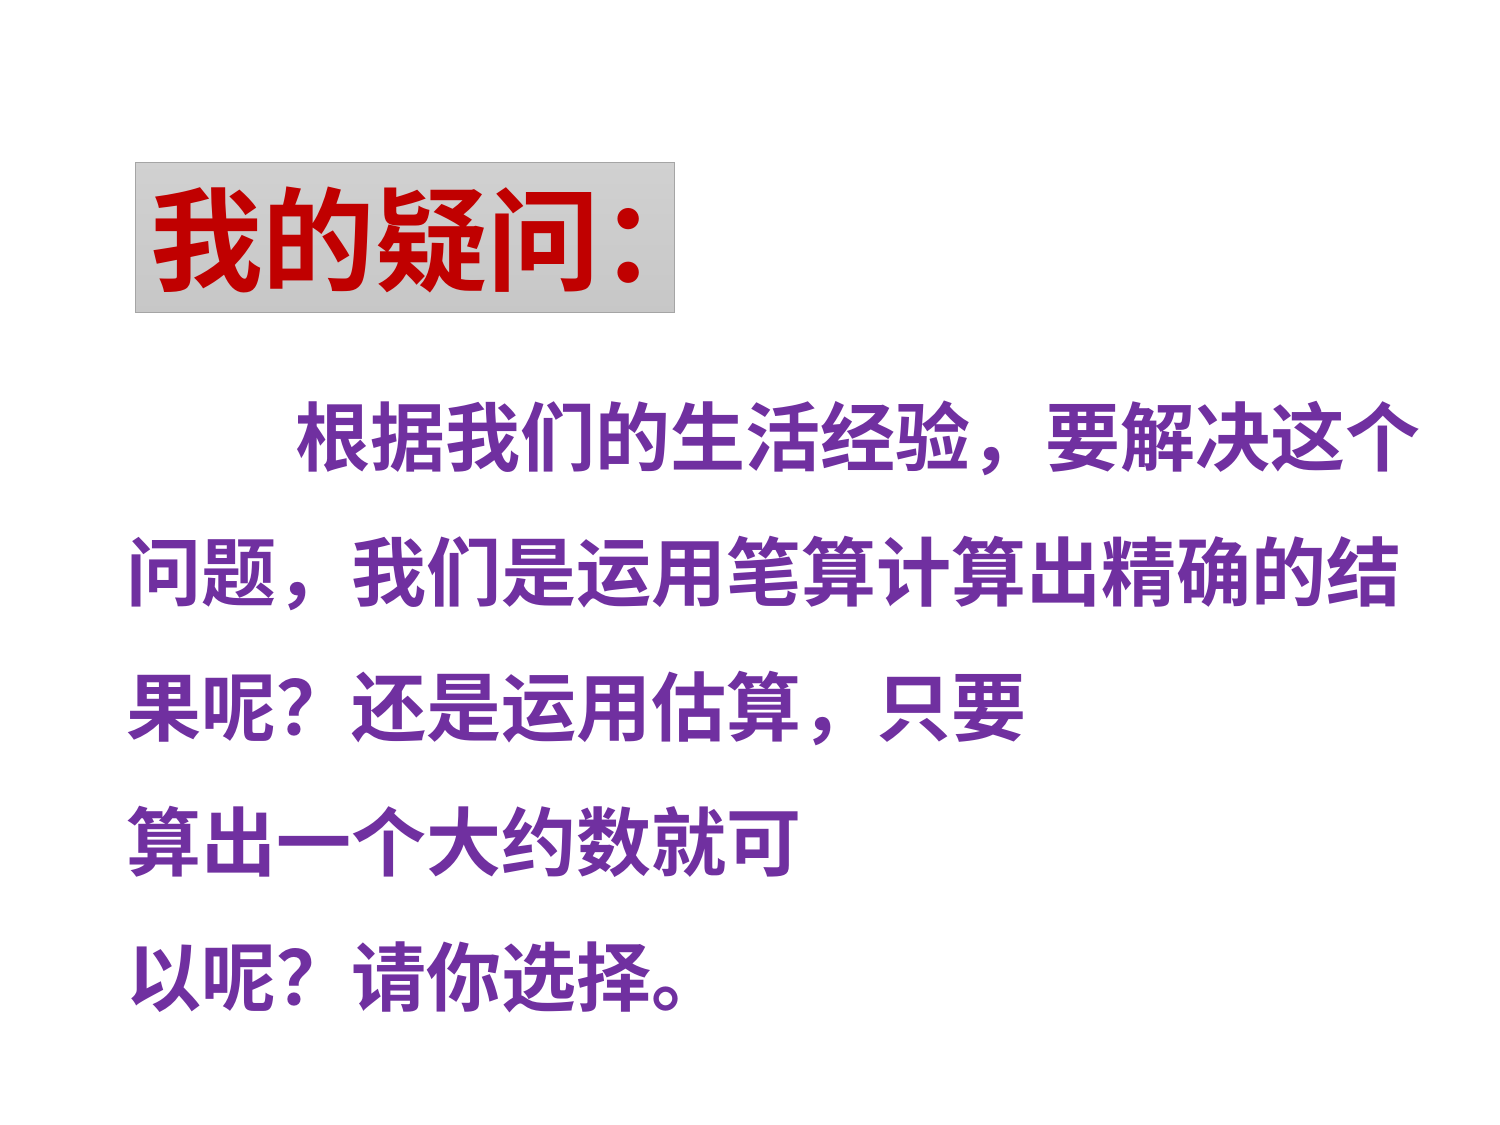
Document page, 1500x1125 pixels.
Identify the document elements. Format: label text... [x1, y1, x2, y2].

text_box 根据我们的生活经验，要解决这个问题，我们是运用笔算计算出精确的结果呢？还是运用估算，只要 算出一个大约数就可 以呢？请你选择。 [112, 337, 1447, 1028]
text_box 我的疑问： [135, 162, 675, 313]
